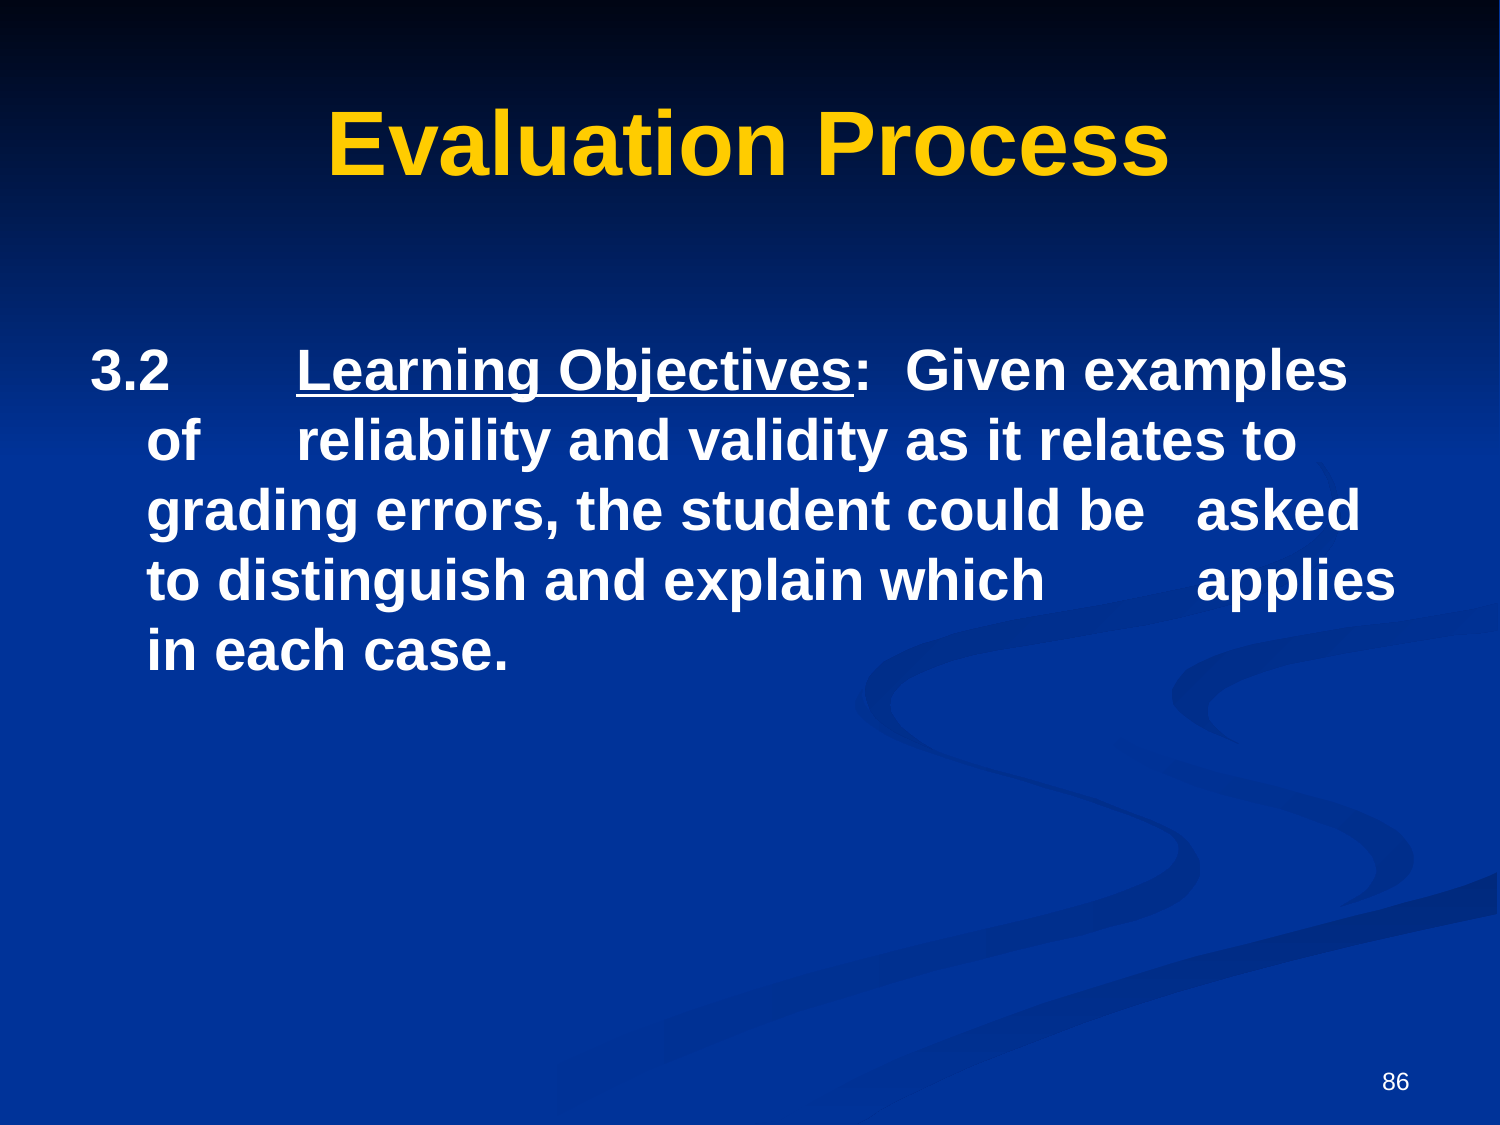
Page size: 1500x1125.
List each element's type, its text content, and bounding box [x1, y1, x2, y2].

list 3.2 Learning Objectives: Given examples of reliability and validity as it relates to grading errors, the student could be asked to distinguish and explain which applies in each case. [74, 324, 1426, 1076]
slide_number 86 [1074, 1076, 1426, 1104]
title Evaluation Process [74, 44, 1426, 233]
